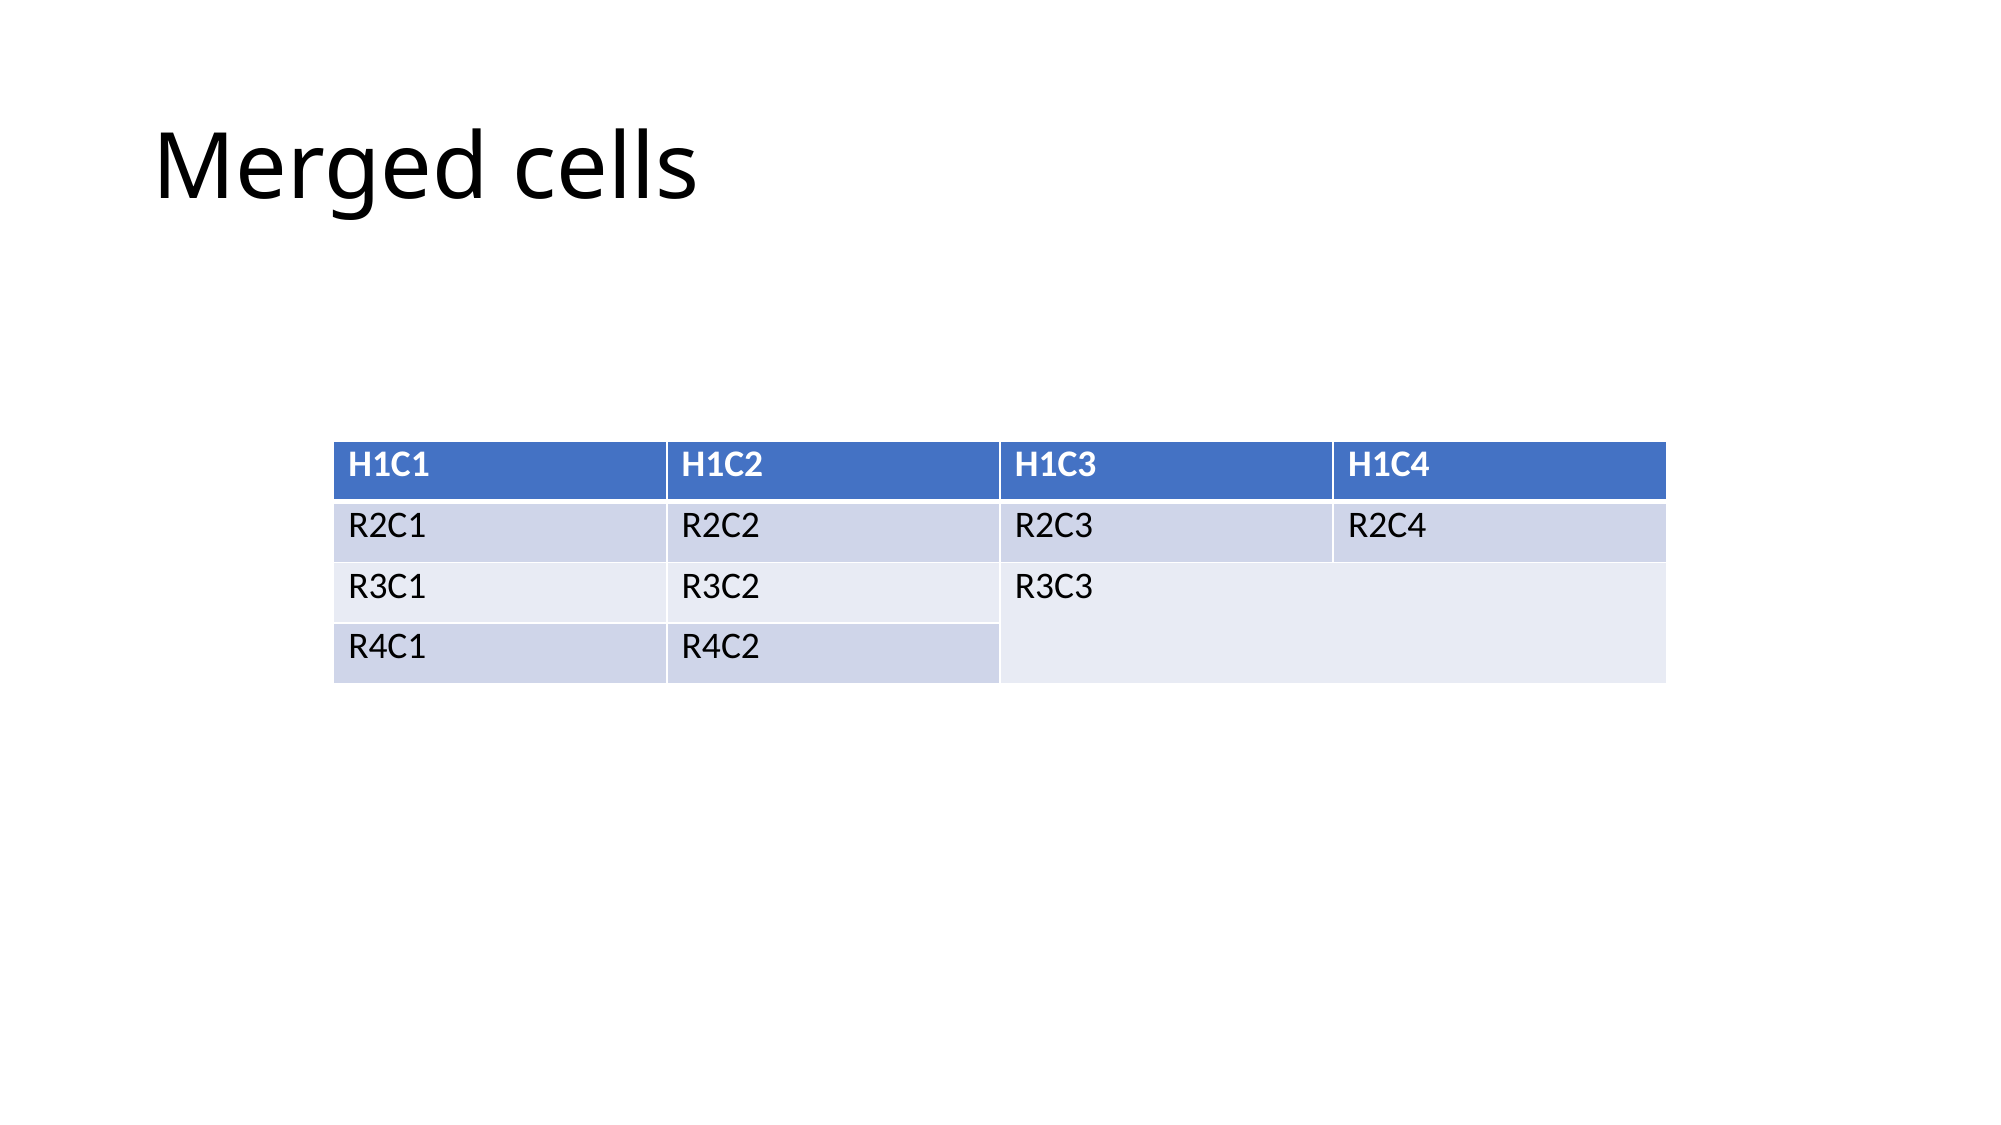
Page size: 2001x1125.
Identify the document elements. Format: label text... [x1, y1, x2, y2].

table_header H1C3 [1001, 442, 1332, 499]
table_cell R3C1 [334, 563, 666, 622]
table_cell R3C3 [1001, 563, 1666, 683]
table_header H1C2 [668, 442, 999, 499]
table_cell R2C4 [1334, 504, 1666, 562]
title Merged cells [137, 59, 1863, 278]
table_cell R2C2 [668, 504, 999, 562]
table_cell R2C3 [1001, 504, 1332, 562]
table_cell R3C2 [668, 563, 999, 622]
table_cell R4C1 [334, 624, 666, 683]
table_cell R2C1 [334, 504, 666, 562]
table_cell R4C2 [668, 624, 999, 683]
table_header H1C4 [1334, 442, 1666, 499]
table_header H1C1 [334, 442, 666, 499]
